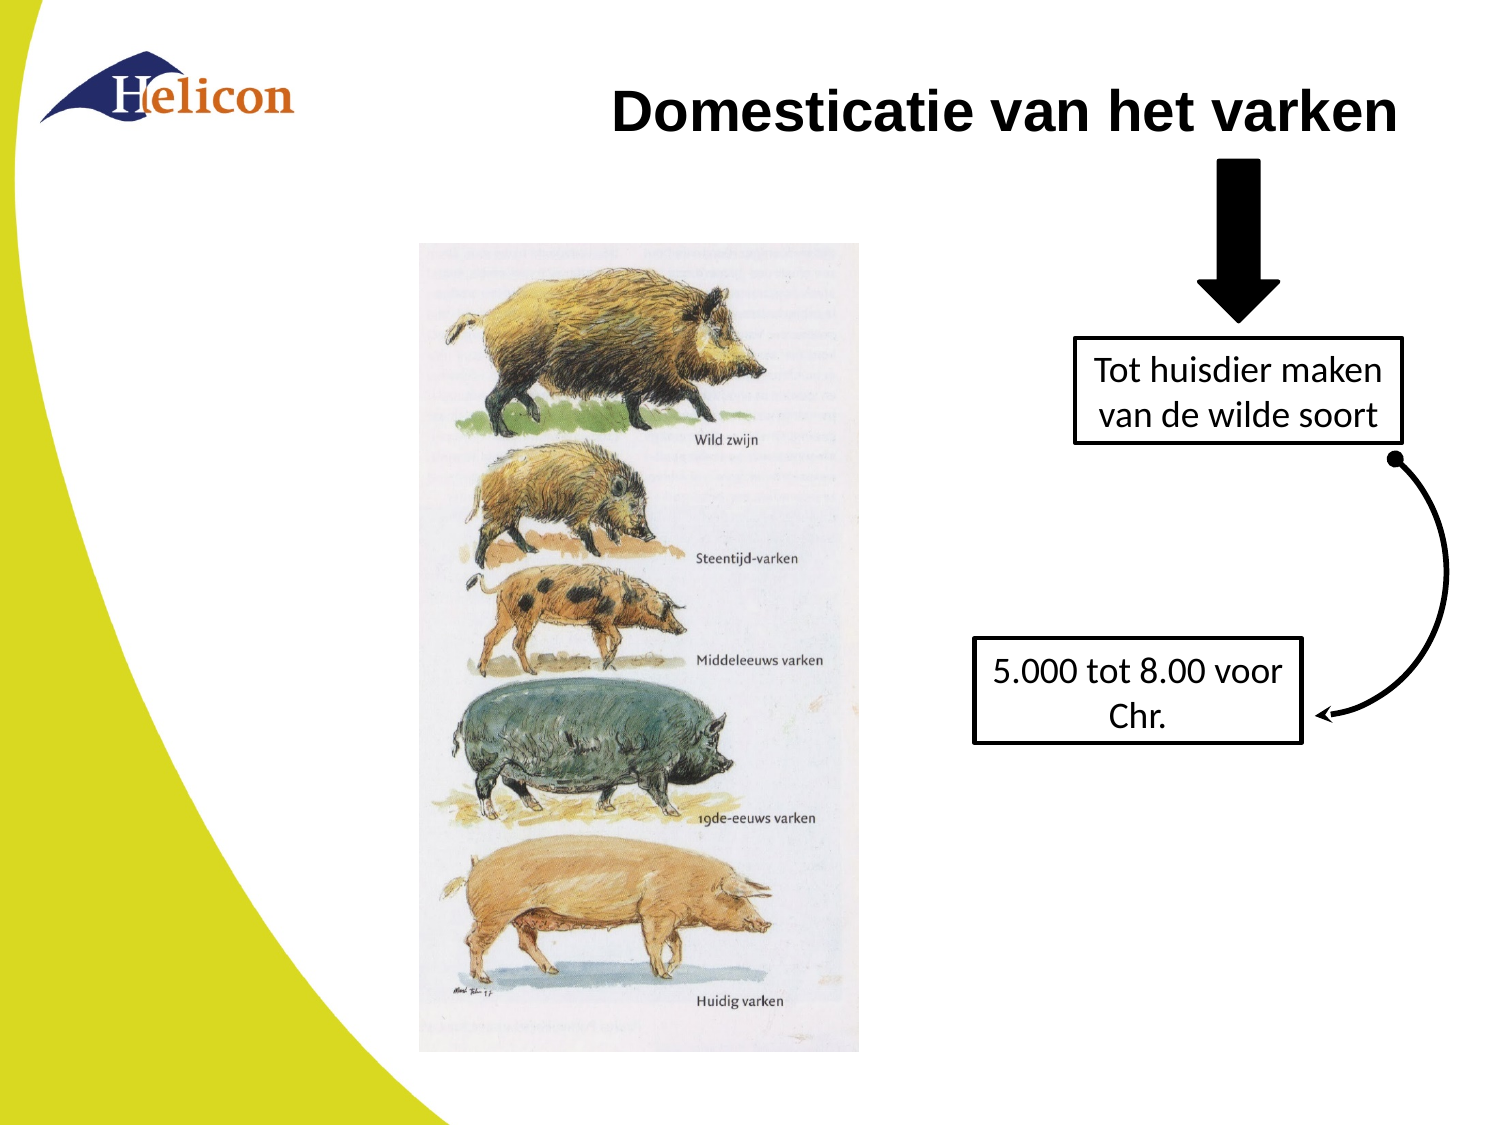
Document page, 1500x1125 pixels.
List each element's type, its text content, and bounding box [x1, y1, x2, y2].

text_box Tot huisdier maken van de wilde soort [1074, 338, 1403, 443]
text_box [1310, 452, 1448, 722]
picture [0, 0, 1500, 1125]
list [418, 243, 859, 1052]
text_box [1196, 158, 1281, 324]
text_box 5.000 tot 8.00 voor Chr. [974, 638, 1302, 743]
title Domesticatie van het varken [324, 54, 1415, 161]
